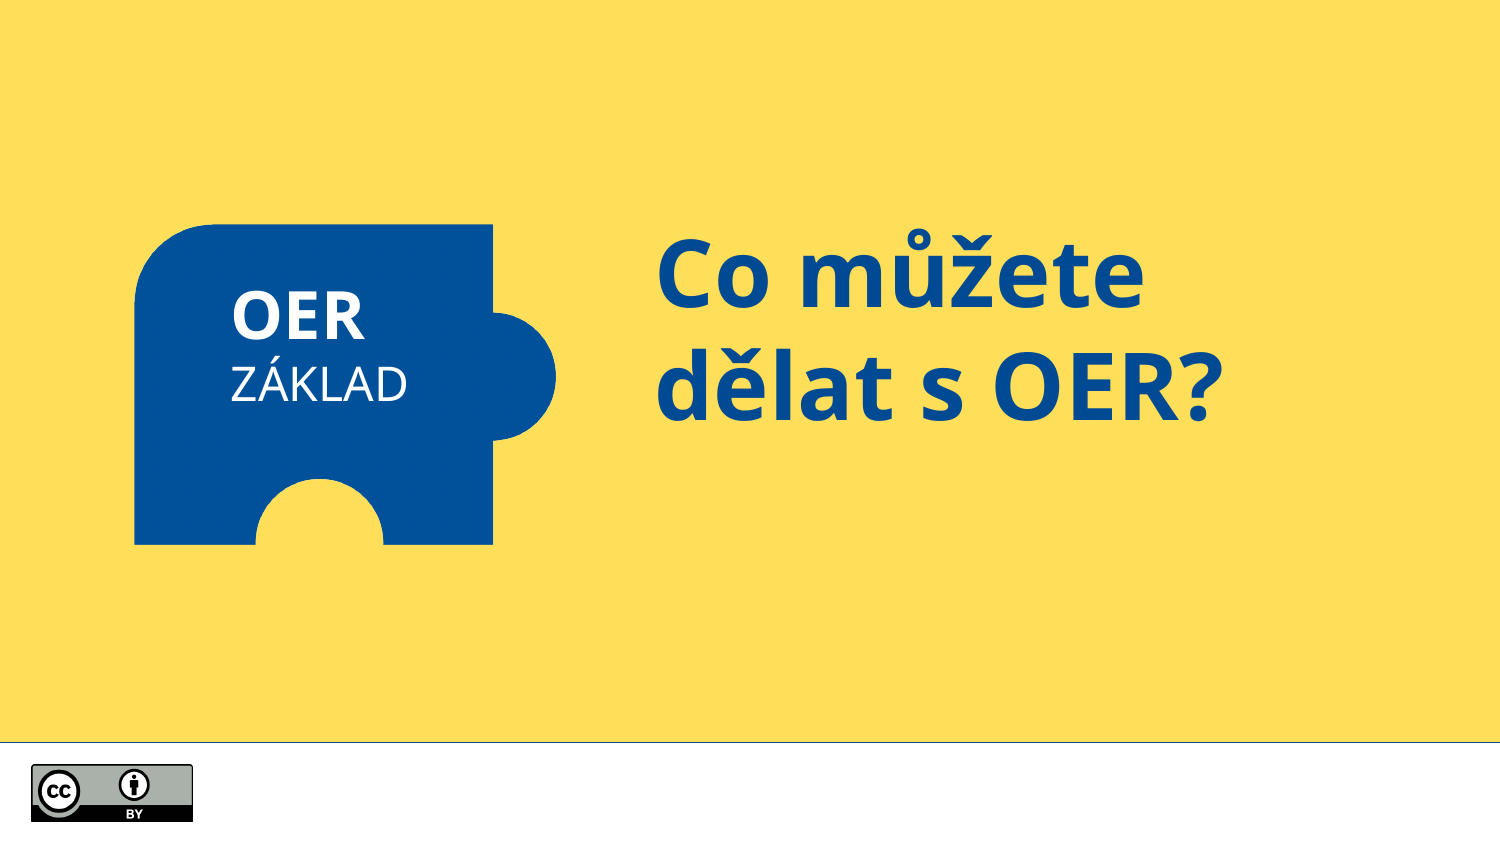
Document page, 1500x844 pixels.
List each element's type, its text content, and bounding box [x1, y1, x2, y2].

picture [133, 224, 556, 545]
picture [31, 764, 193, 822]
text_box [0, 750, 1500, 844]
text_box OER ZÁKLAD [560, 258, 862, 426]
text_box Co můžete dělat s OER? [639, 199, 1427, 455]
